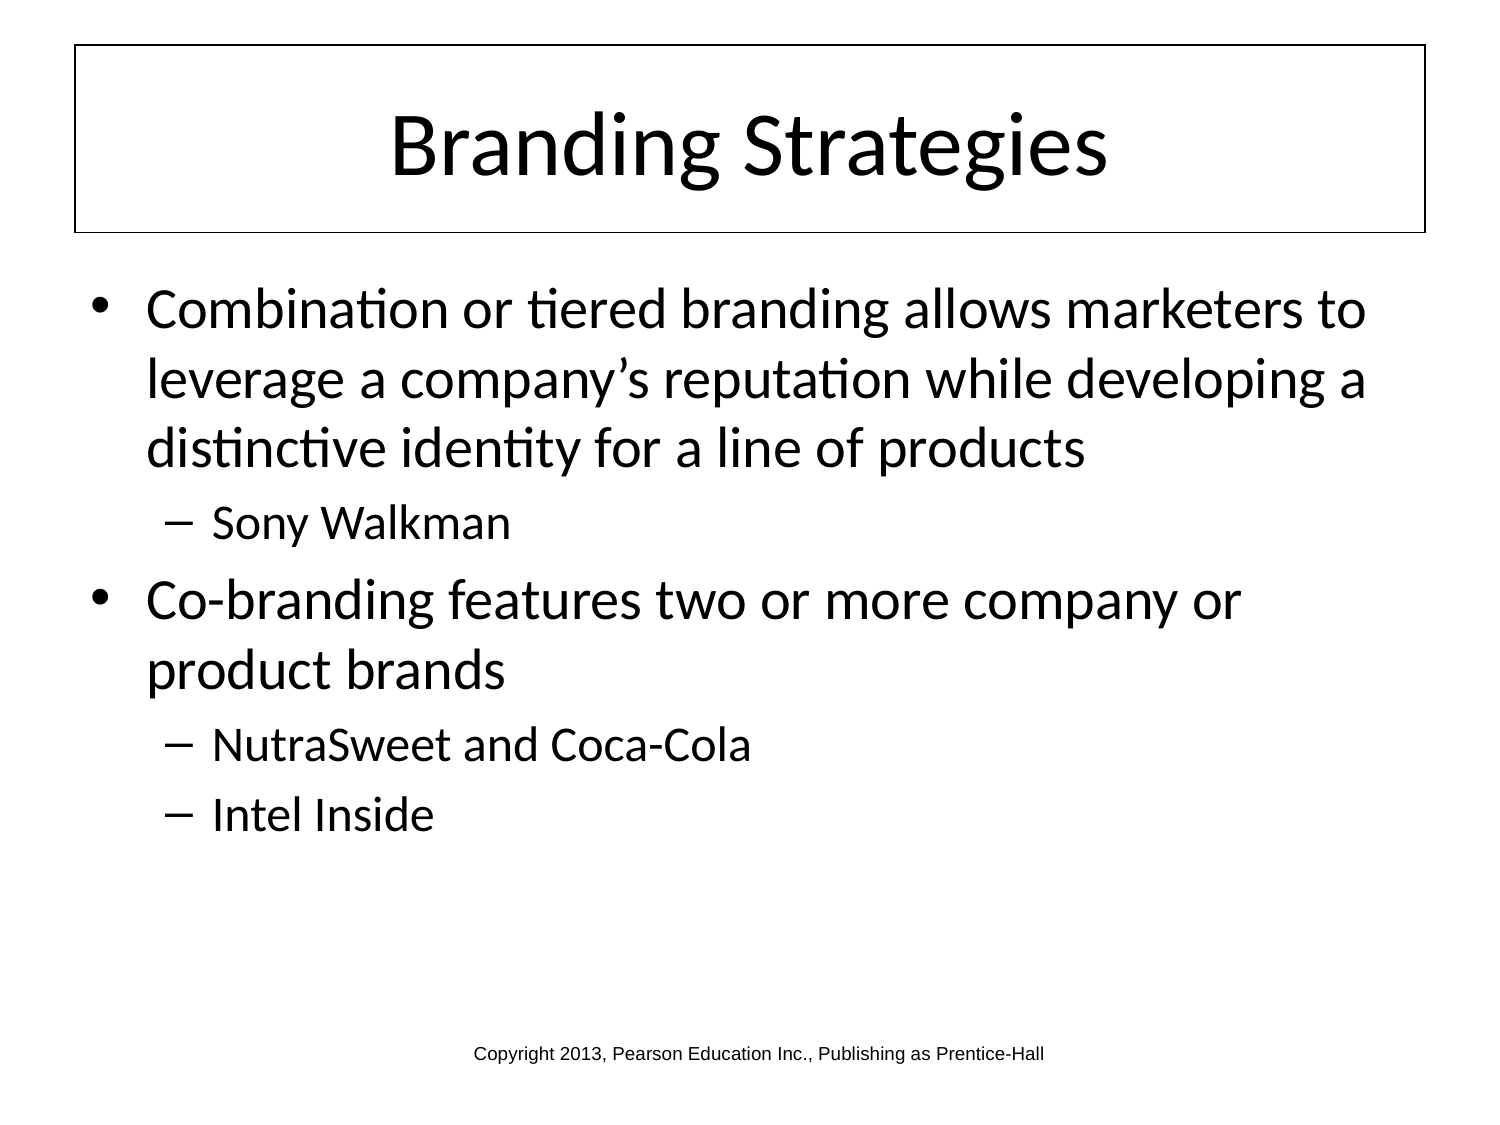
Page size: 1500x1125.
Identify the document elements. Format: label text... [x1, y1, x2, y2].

title Branding Strategies [74, 44, 1426, 233]
text_box Copyright 2013, Pearson Education Inc., Publishing as Prentice-Hall [459, 1033, 1059, 1094]
list Combination or tiered branding allows marketers to leverage a company’s reputation while developing a distinctive identity for a line of products Sony Walkman Co-branding features two or more company or product brands NutraSweet and Coca-Cola Intel Inside [74, 262, 1426, 892]
